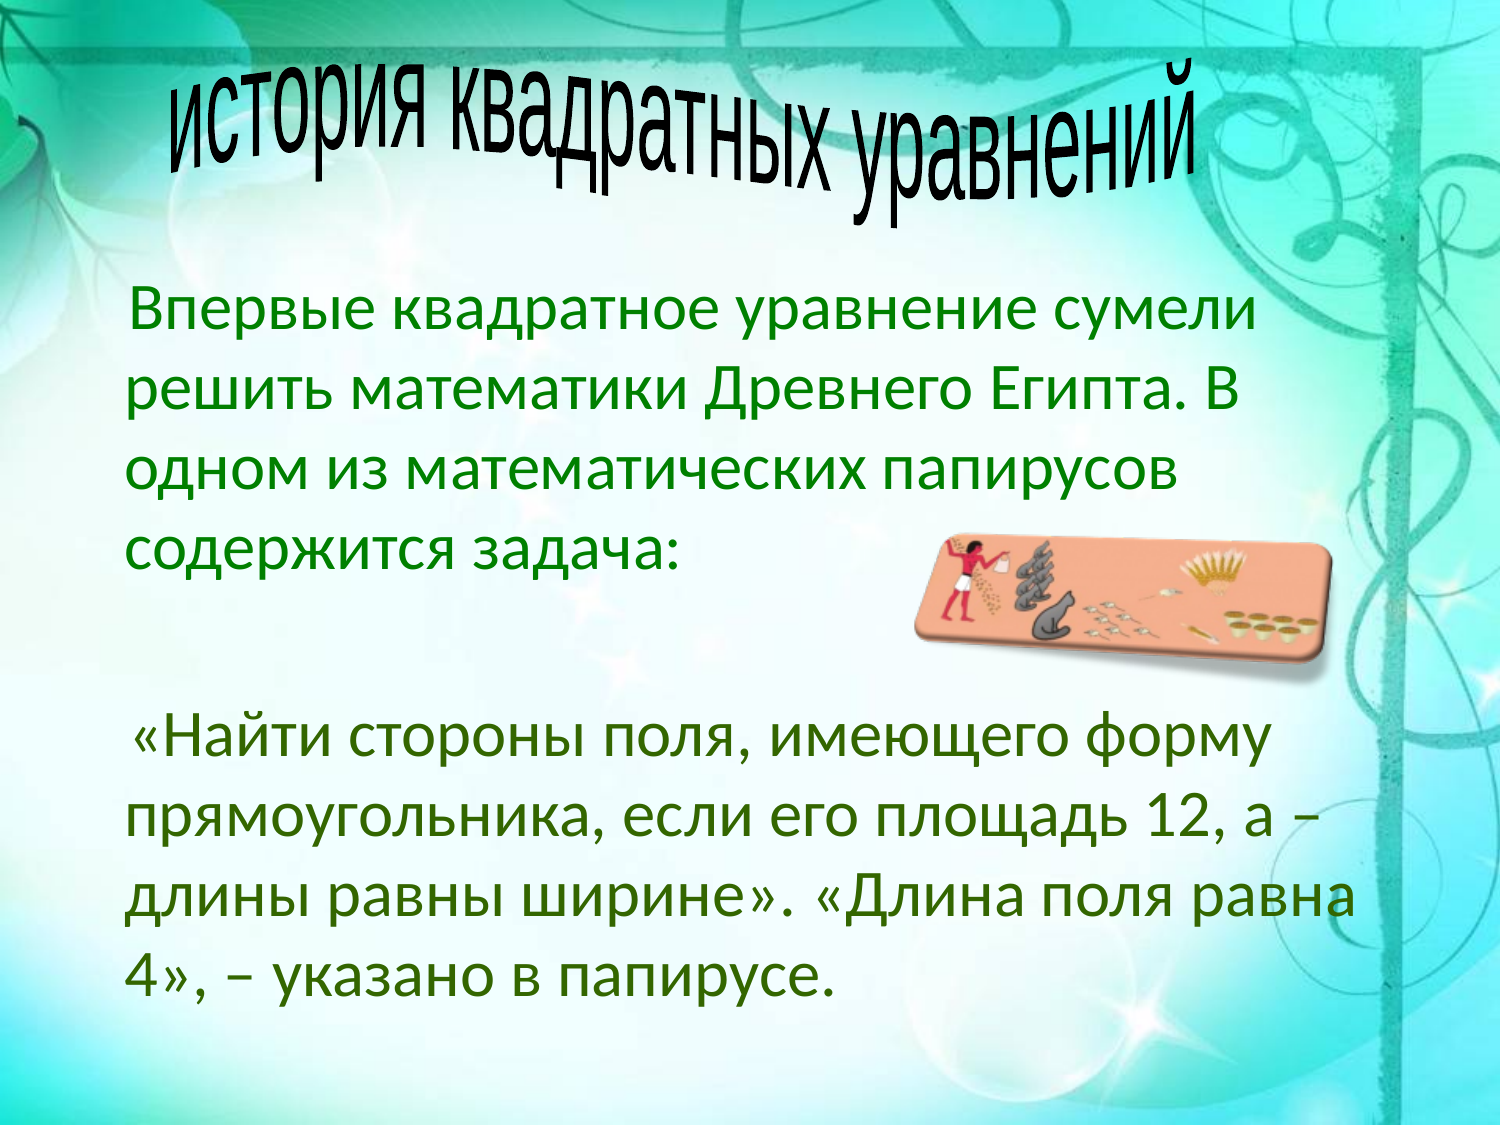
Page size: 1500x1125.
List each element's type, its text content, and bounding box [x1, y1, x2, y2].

picture [0, 0, 1500, 1125]
list Впервые квадратное уравнение сумели решить математики Древнего Египта. В одном из математических папирусов содержится задача: «Найти стороны поля, имеющего форму прямоугольника, если его площадь 12, а – длины равны ширине». «Длина поля равна 4», – указано в папирусе. [52, 255, 1404, 1059]
